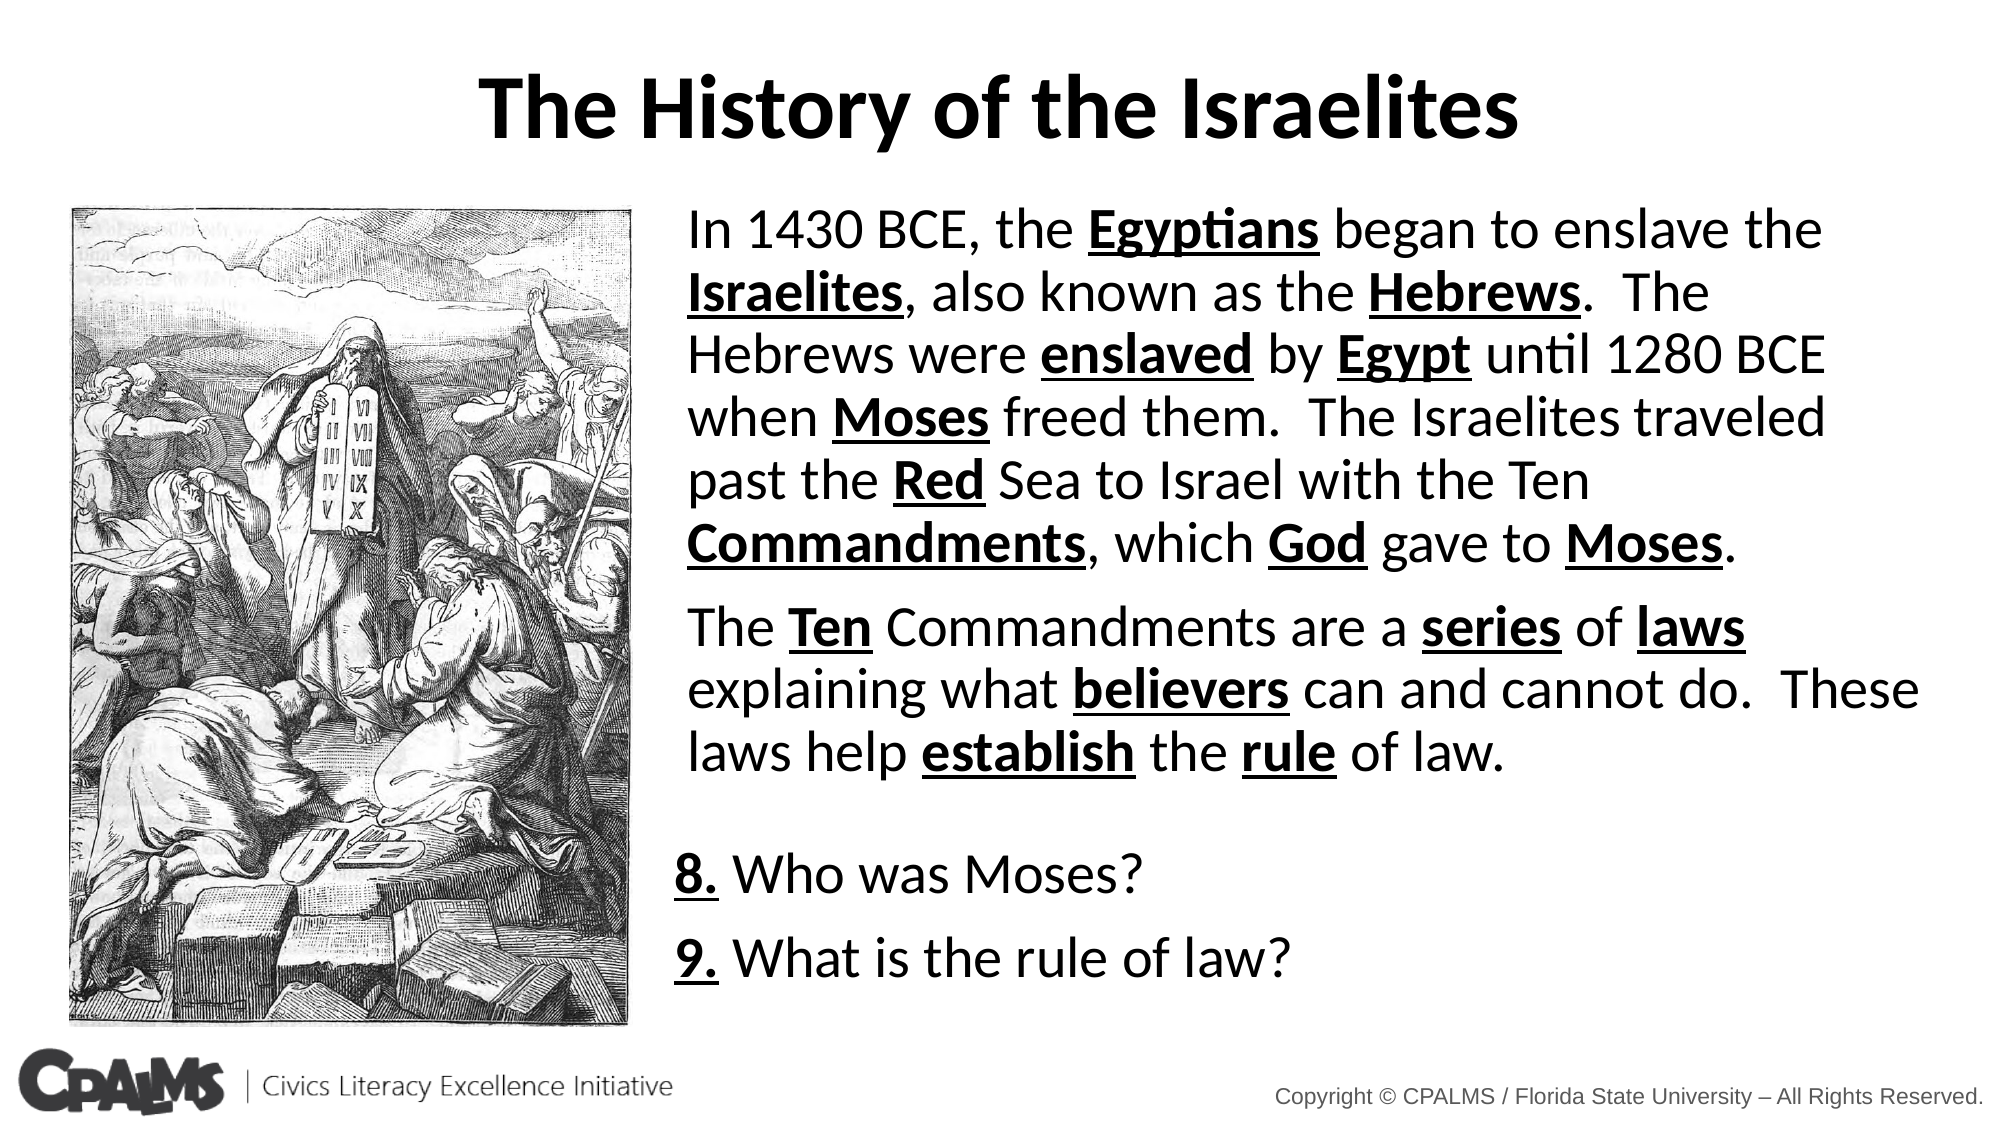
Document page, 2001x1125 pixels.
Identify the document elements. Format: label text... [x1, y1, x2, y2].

text_box Copyright © CPALMS / Florida State University – All Rights Reserved. [1055, 1065, 2000, 1125]
picture [68, 205, 633, 1028]
title The History of the Israelites [430, 0, 1570, 218]
picture [0, 1039, 781, 1125]
list In 1430 BCE, the Egyptians began to enslave the Israelites, also known as the Hebrews. The Hebrews were enslaved by Egypt until 1280 BCE when Moses freed them. The Israelites traveled past the Red Sea to Israel with the Ten Commandments, which God gave to Moses. The Ten Commandments are a series of laws explaining what believers can and cannot do. These laws help establish the rule of law. [653, 190, 1947, 836]
list 8. Who was Moses? 9. What is the rule of law? [640, 836, 1952, 1010]
